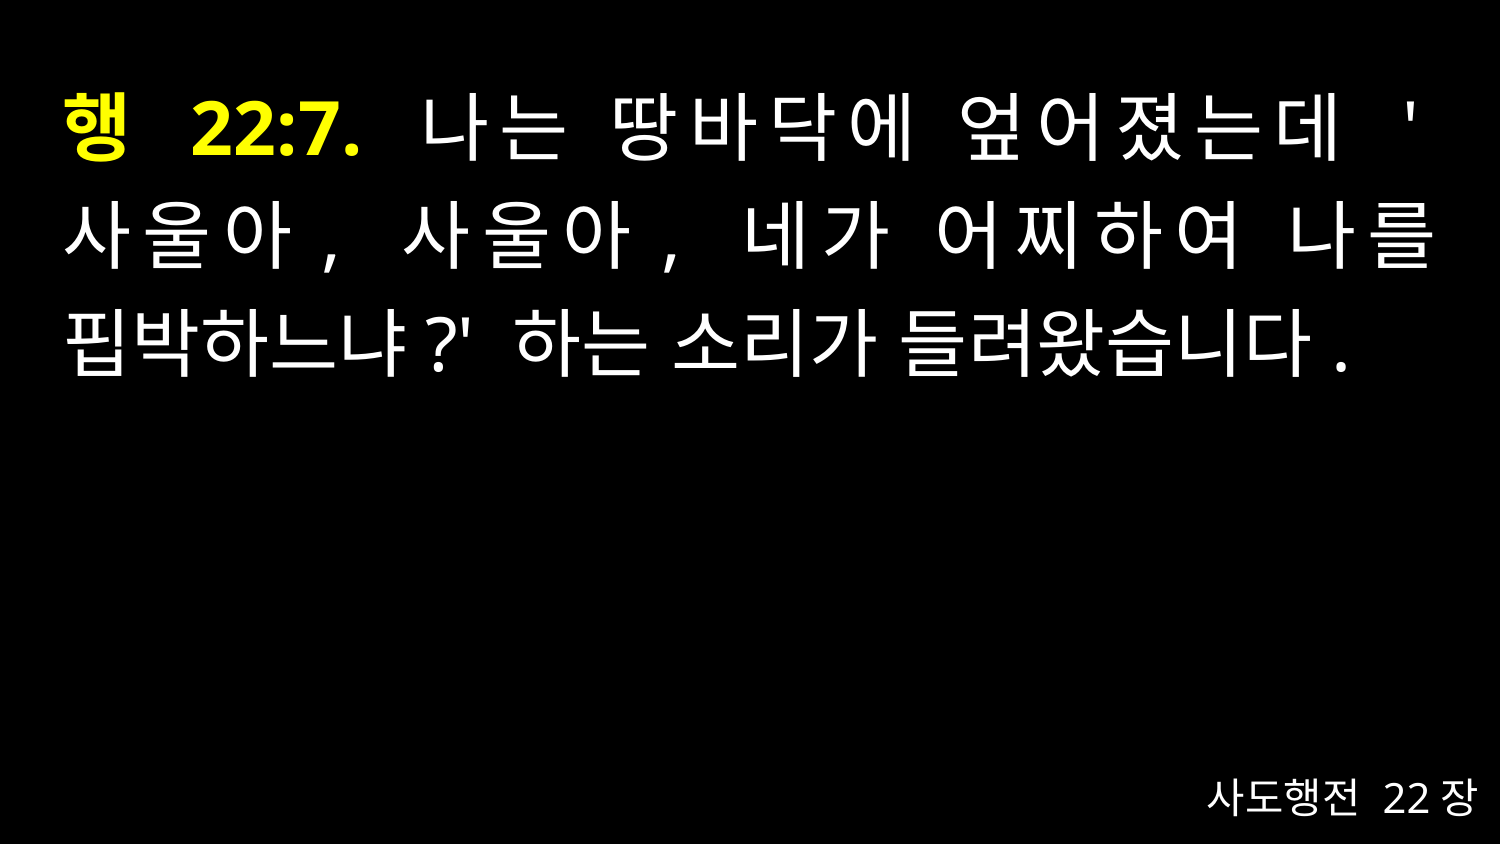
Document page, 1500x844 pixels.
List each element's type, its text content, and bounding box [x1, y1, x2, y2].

title 행 22:7. 나는 땅바닥에 엎어졌는데 '사울아, 사울아, 네가 어찌하여 나를 핍박하느냐?' 하는 소리가 들려왔습니다. [0, 0, 1500, 844]
subtitle 사도행전 22장 [916, 770, 1500, 844]
